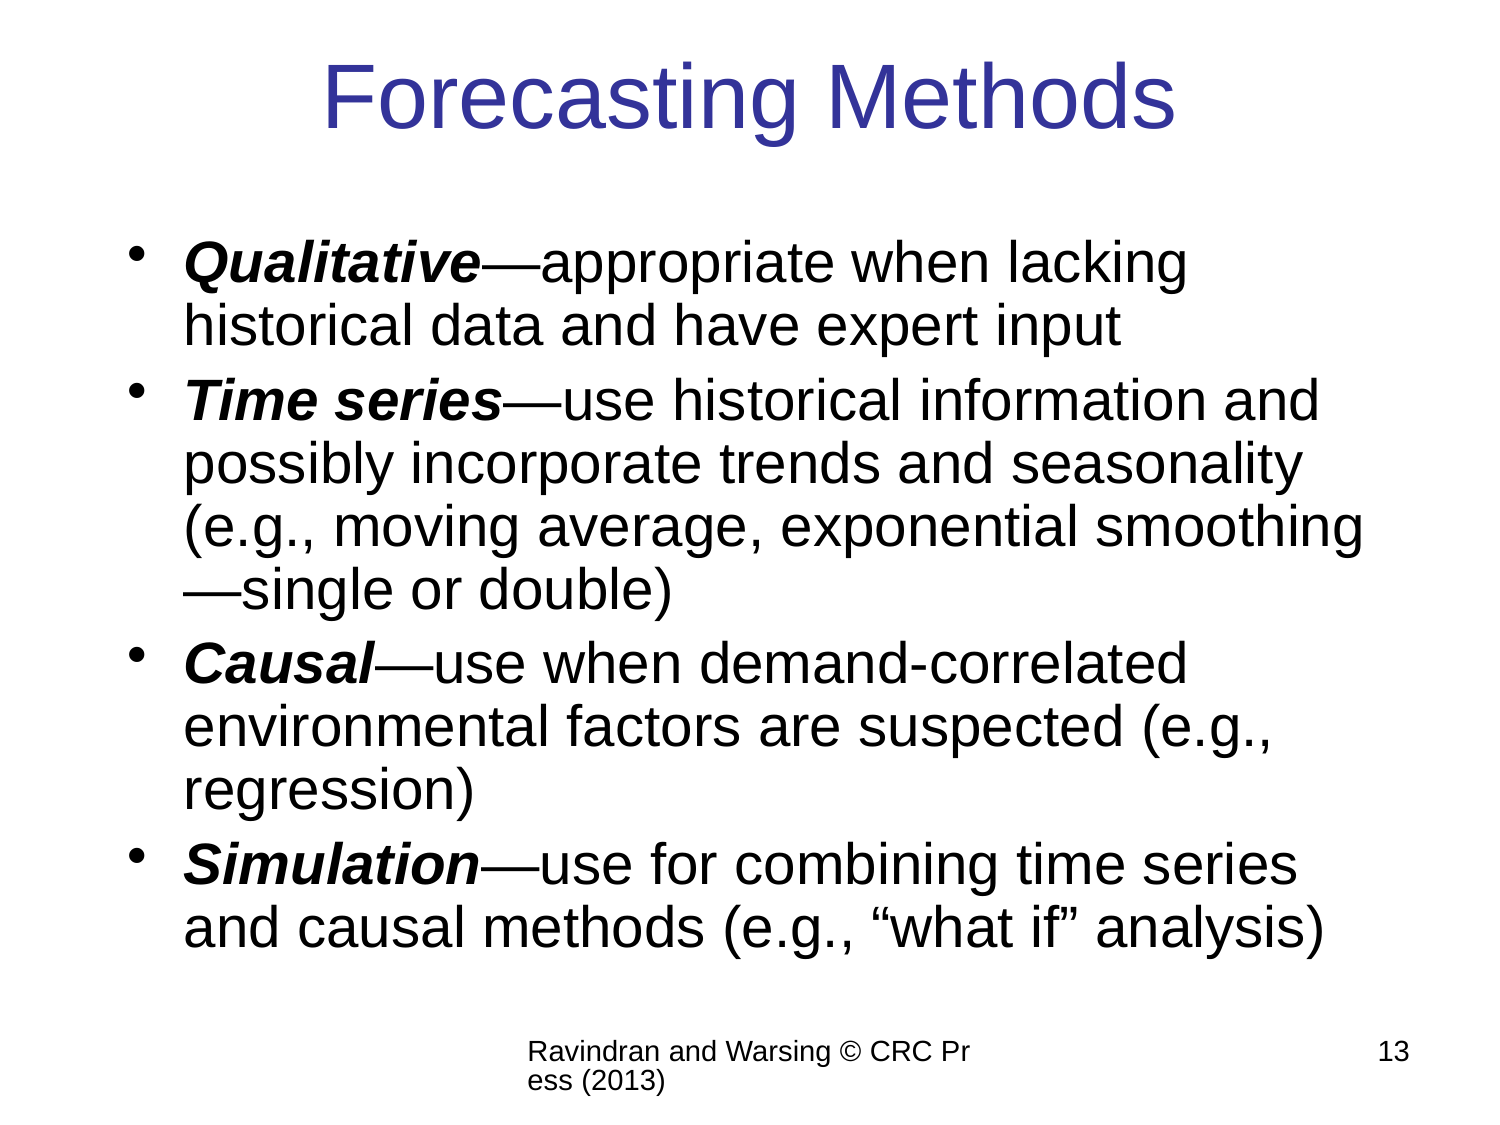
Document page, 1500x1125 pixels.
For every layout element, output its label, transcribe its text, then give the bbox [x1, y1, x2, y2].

footer Ravindran and Warsing © CRC Press (2013) [512, 1024, 988, 1103]
title Forecasting Methods [112, 24, 1388, 159]
list Qualitative—appropriate when lacking historical data and have expert input Time series—use historical information and possibly incorporate trends and seasonality (e.g., moving average, exponential smoothing—single or double) Causal—use when demand-correlated environmental factors are suspected (e.g., regression) Simulation—use for combining time series and causal methods (e.g., “what if” analysis) [112, 224, 1388, 1023]
slide_number 13 [1074, 1024, 1425, 1103]
